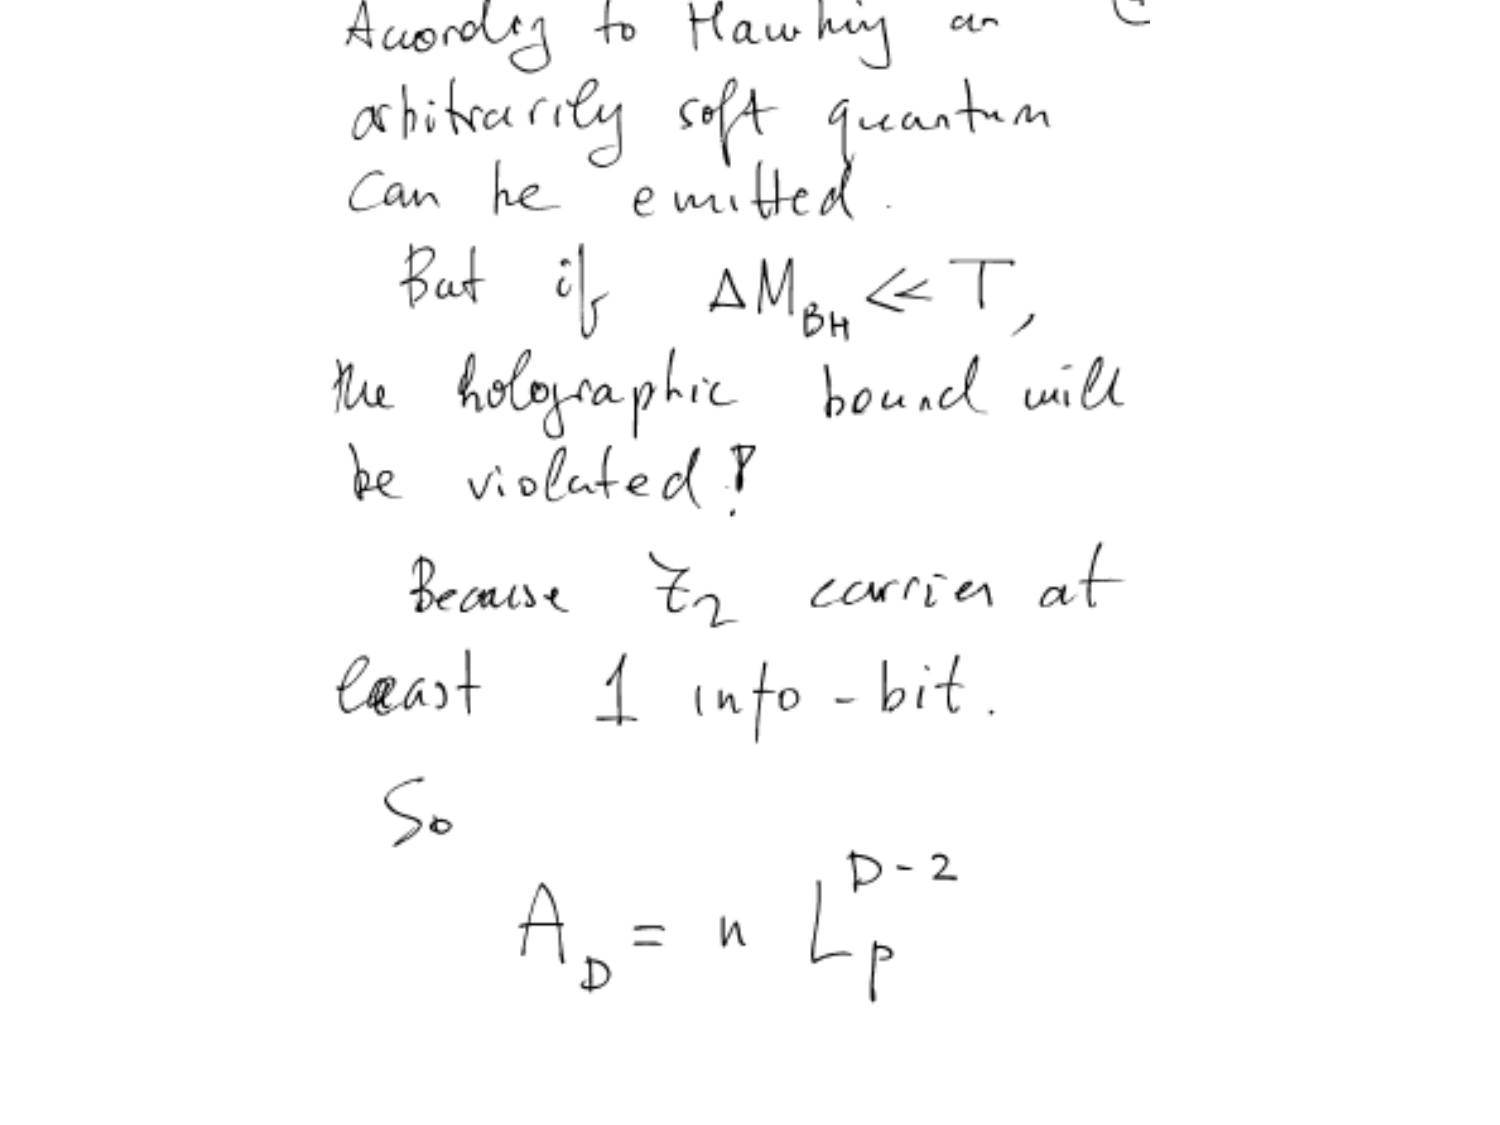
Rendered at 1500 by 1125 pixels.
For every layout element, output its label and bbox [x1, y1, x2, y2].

picture [312, 0, 1151, 1125]
